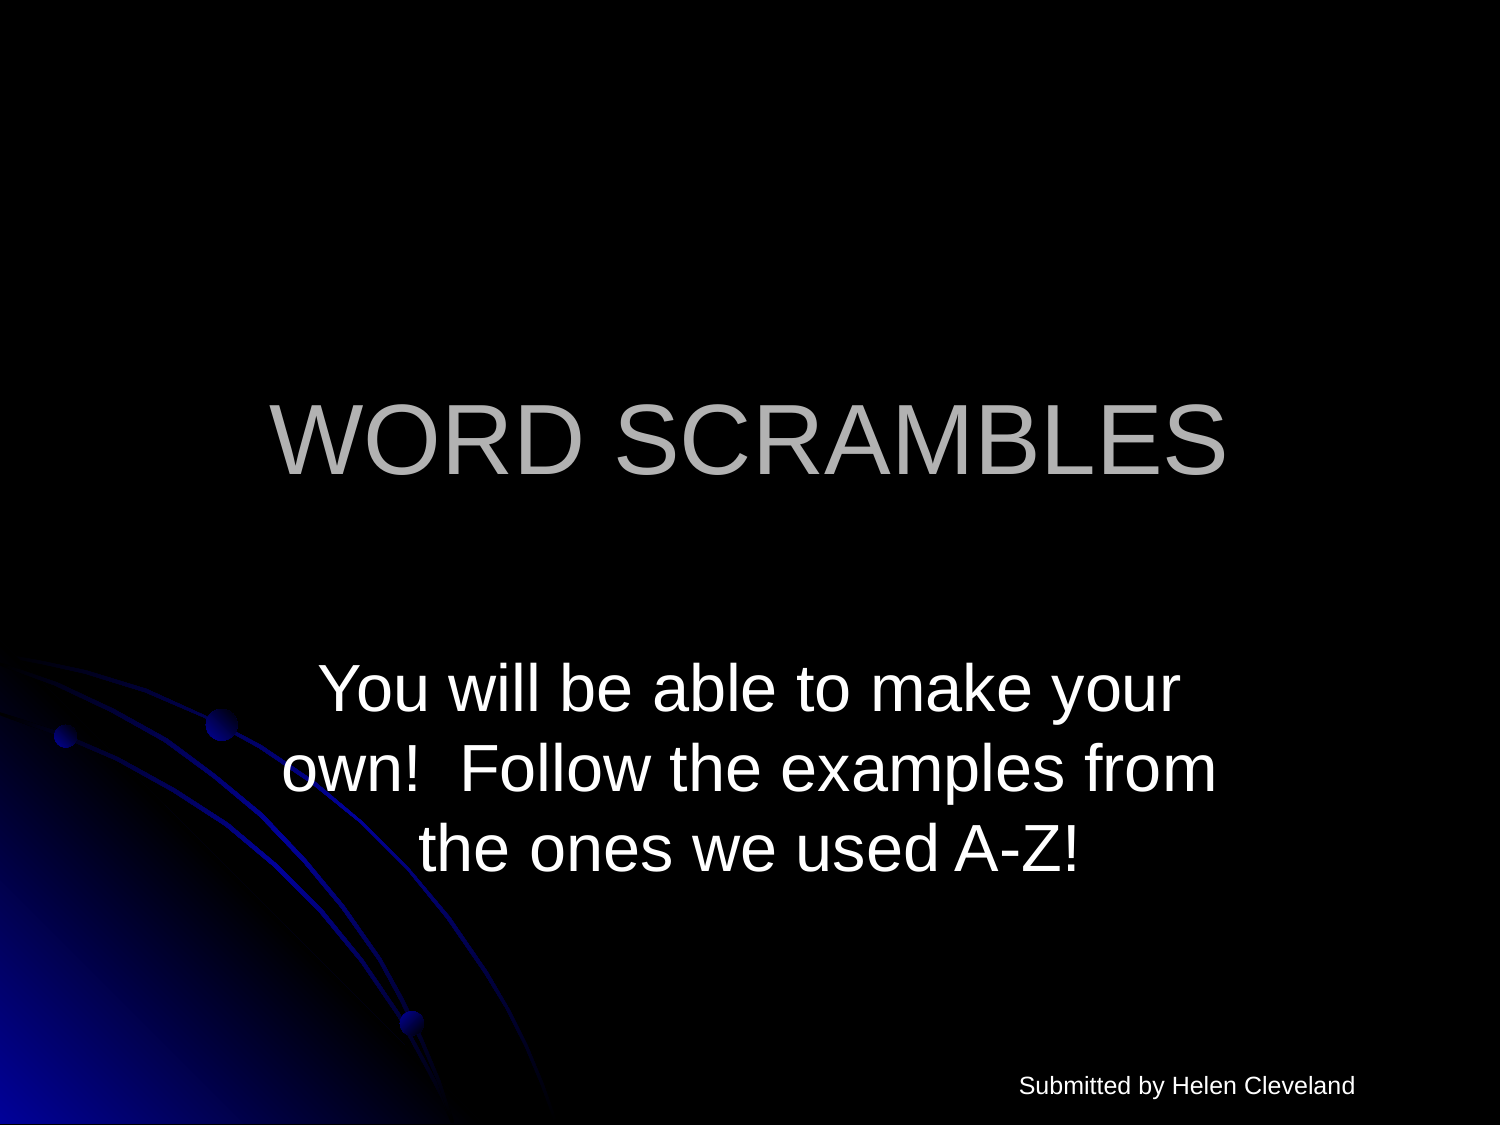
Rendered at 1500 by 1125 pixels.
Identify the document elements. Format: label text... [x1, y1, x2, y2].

text_box Submitted by Helen Cleveland [900, 1062, 1475, 1108]
subtitle You will be able to make your own! Follow the examples from the ones we used A-Z! [224, 637, 1276, 926]
title WORD SCRAMBLES [112, 306, 1388, 563]
